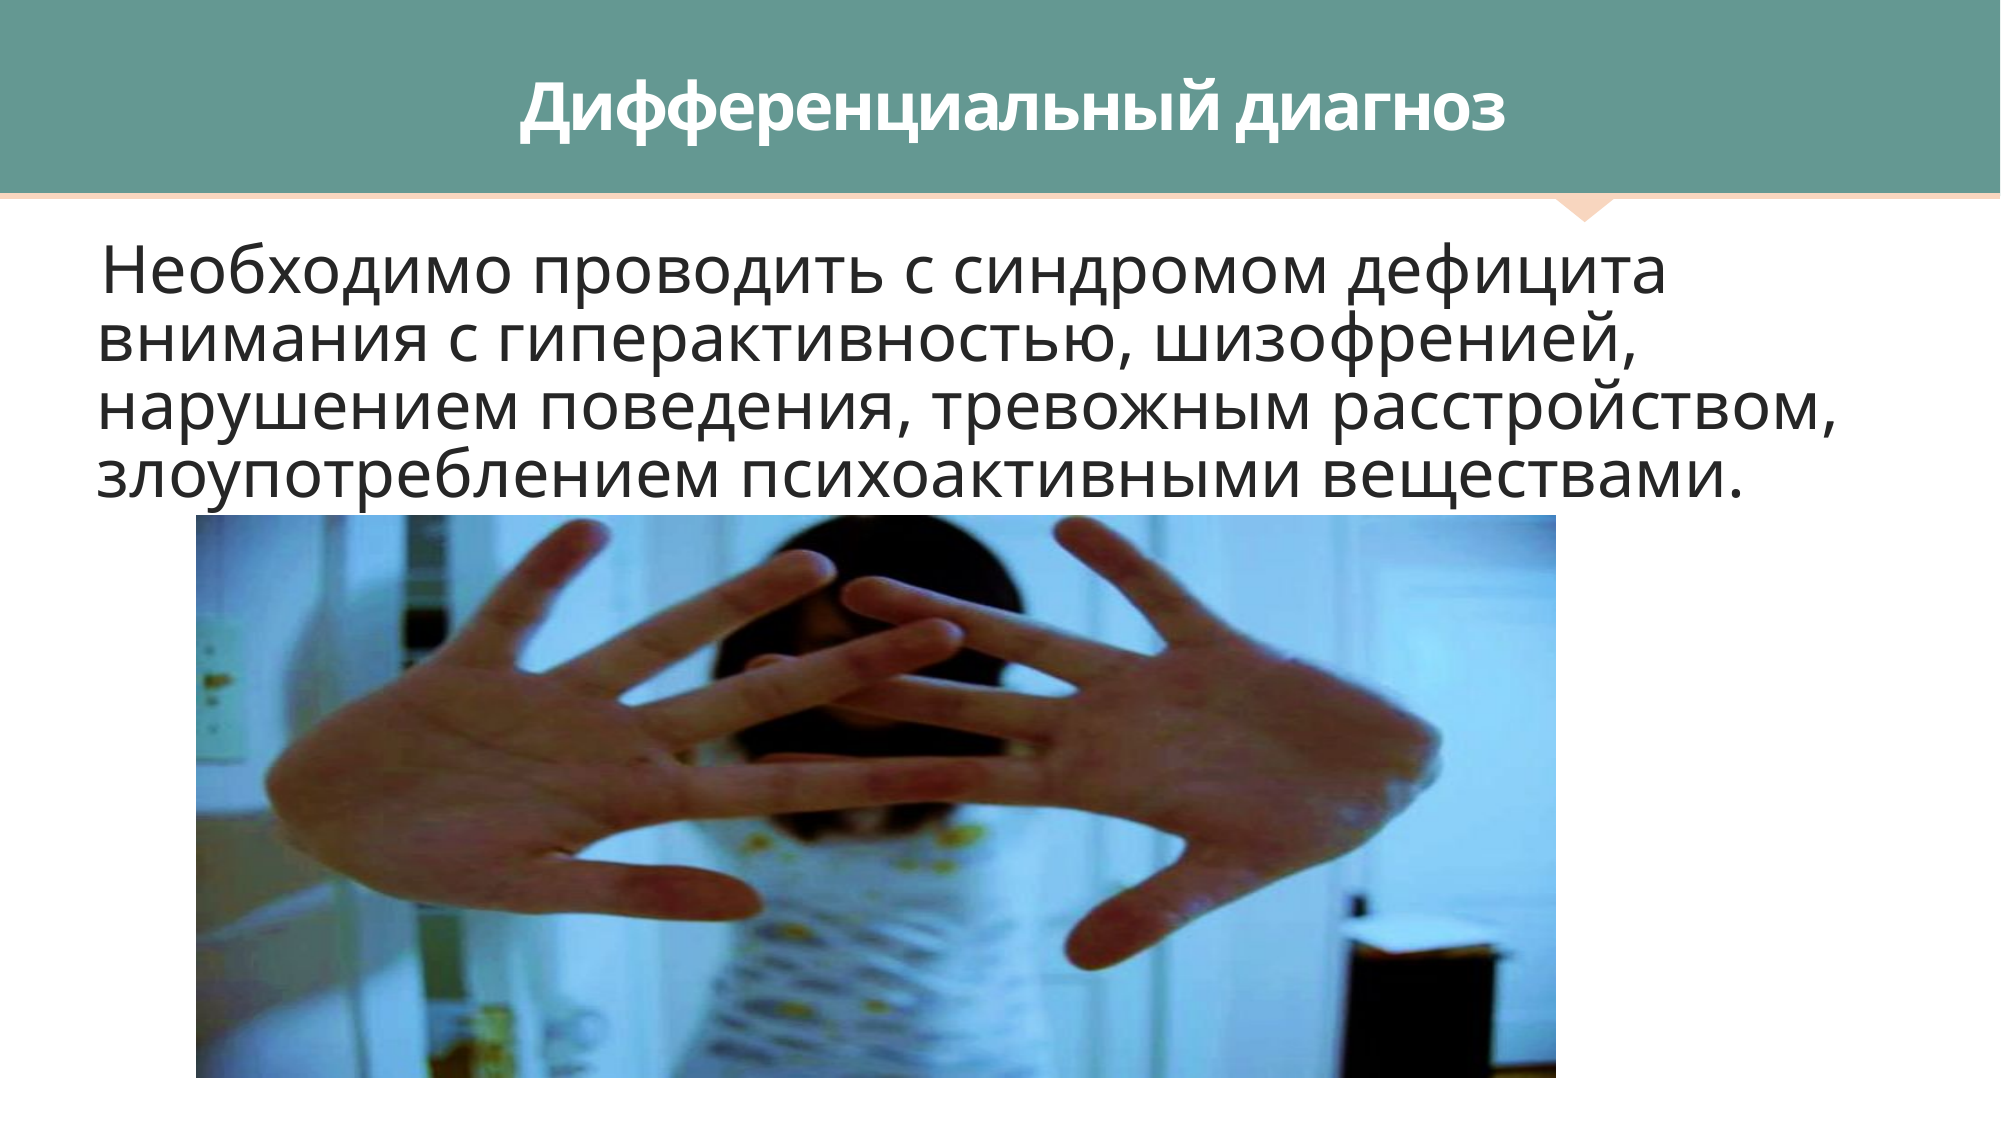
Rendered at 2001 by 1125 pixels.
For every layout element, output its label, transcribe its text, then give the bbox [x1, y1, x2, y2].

title Дифференциальный диагноз [137, 24, 1905, 197]
picture [196, 514, 1556, 1078]
list Необходимо проводить с синдромом дефицита внимания с гиперактивностью, шизофренией, нарушением поведения, тревожным расстройством, злоупотреблением психоактивными веществами. [66, 231, 1957, 1047]
